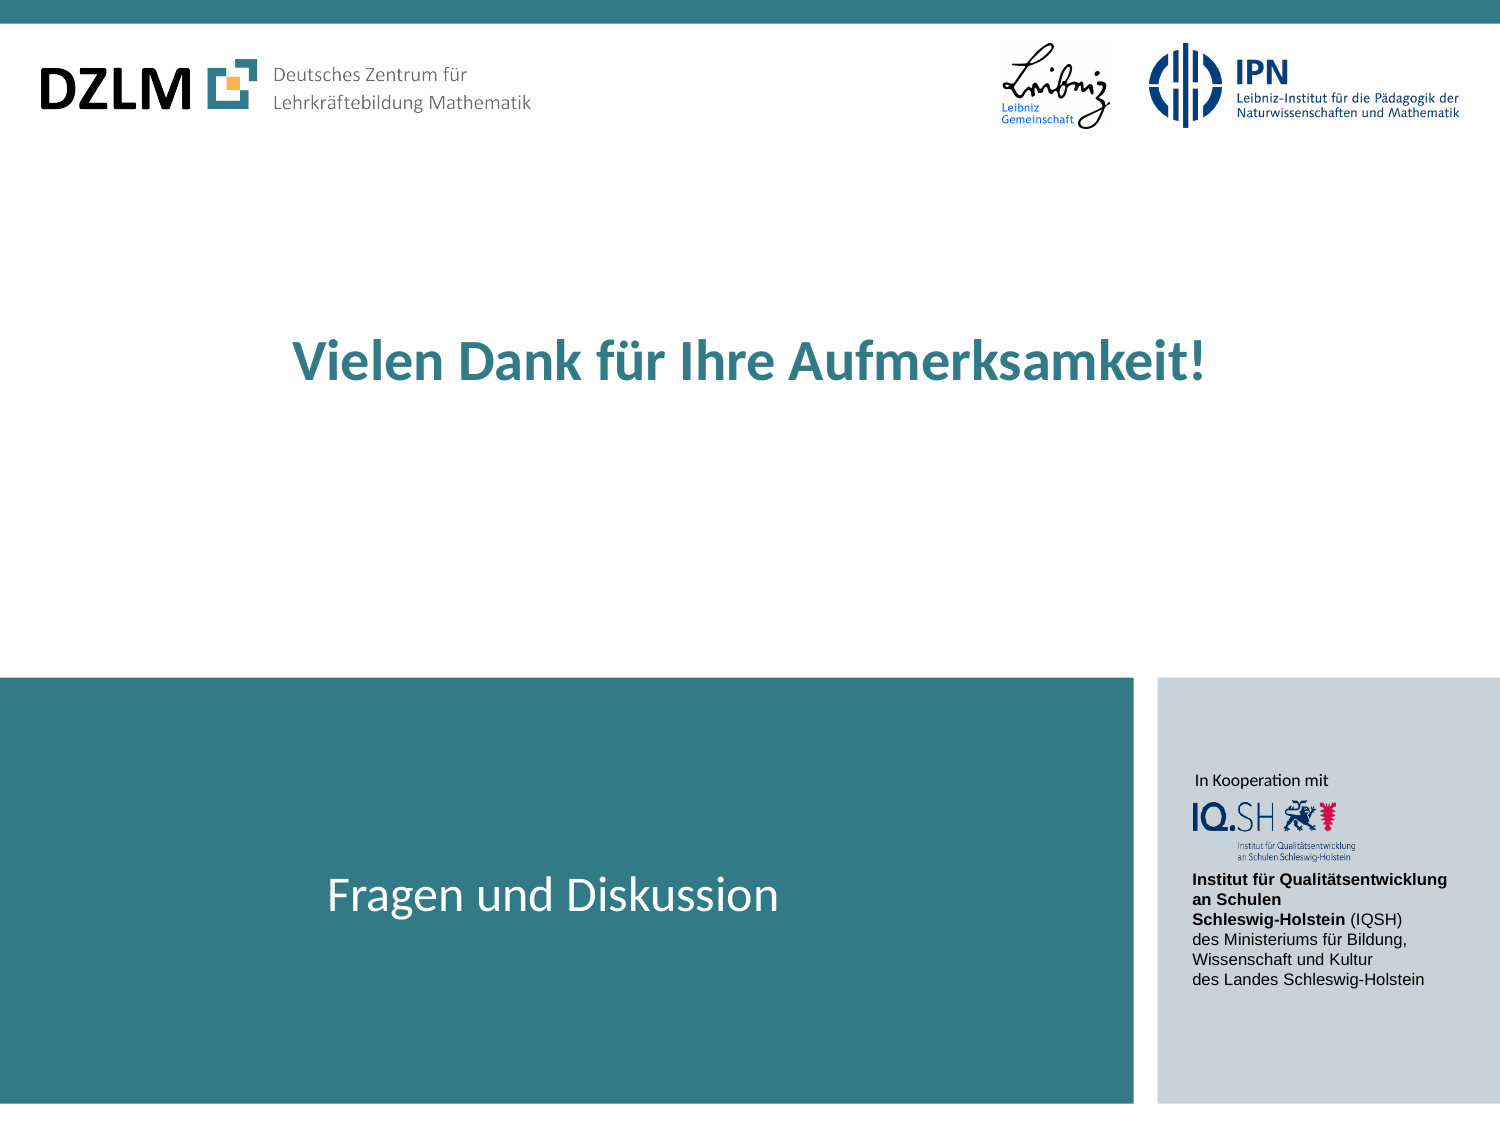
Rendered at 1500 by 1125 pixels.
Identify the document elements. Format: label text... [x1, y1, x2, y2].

picture [1149, 43, 1459, 128]
picture [41, 24, 531, 113]
picture [1002, 43, 1110, 129]
text_box Vielen Dank für Ihre Aufmerksamkeit! [119, 322, 1381, 405]
text_box Fragen und Diskussion [265, 861, 842, 944]
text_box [1163, 761, 1479, 1049]
